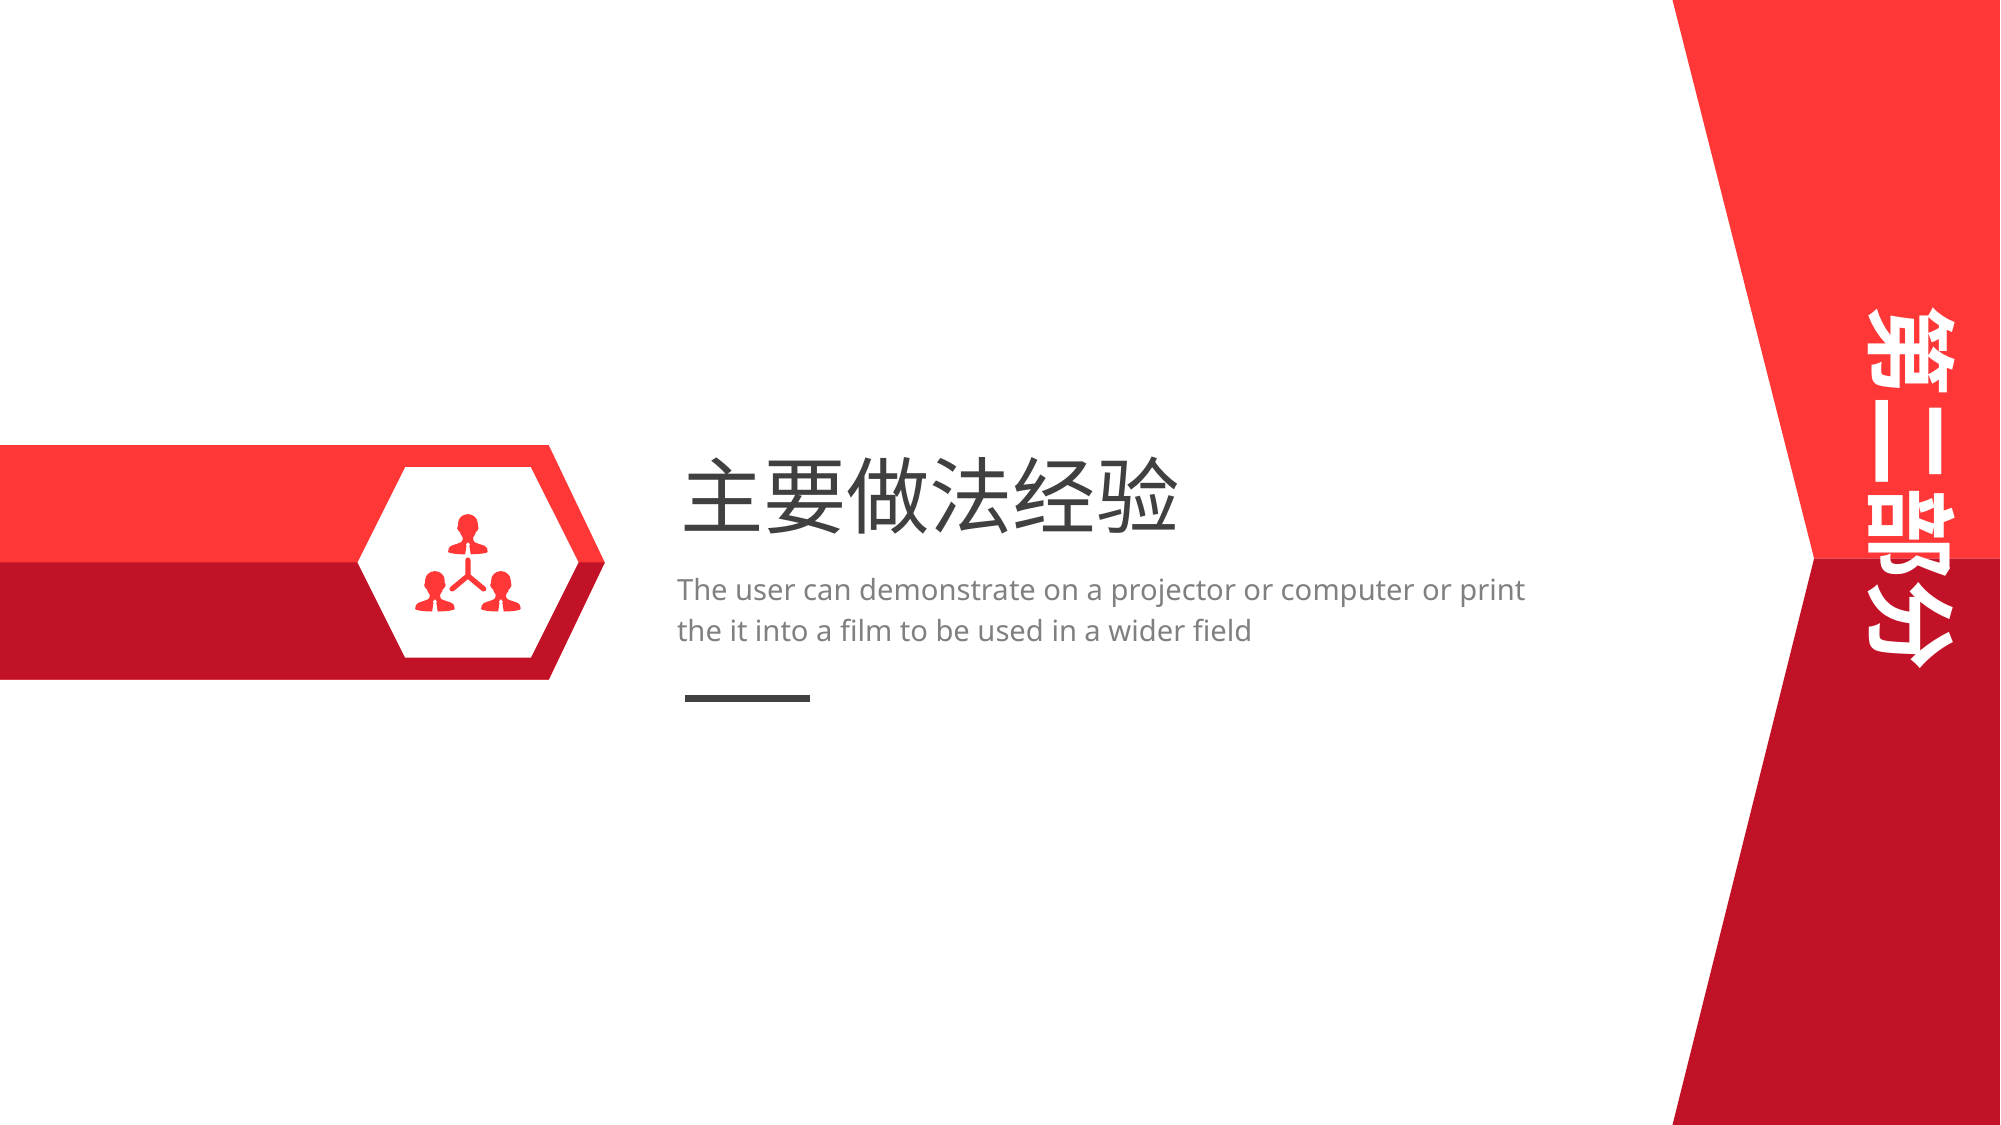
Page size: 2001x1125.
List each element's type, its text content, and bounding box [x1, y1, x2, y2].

text_box The user can demonstrate on a projector or computer or print the it into a film to be used in a wider field [662, 556, 1584, 656]
text_box 第二部分 [1833, 289, 1976, 836]
text_box 主要做法经验 [665, 436, 1195, 551]
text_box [0, 445, 605, 680]
text_box [1671, 0, 2000, 560]
text_box [1671, 559, 2000, 1125]
